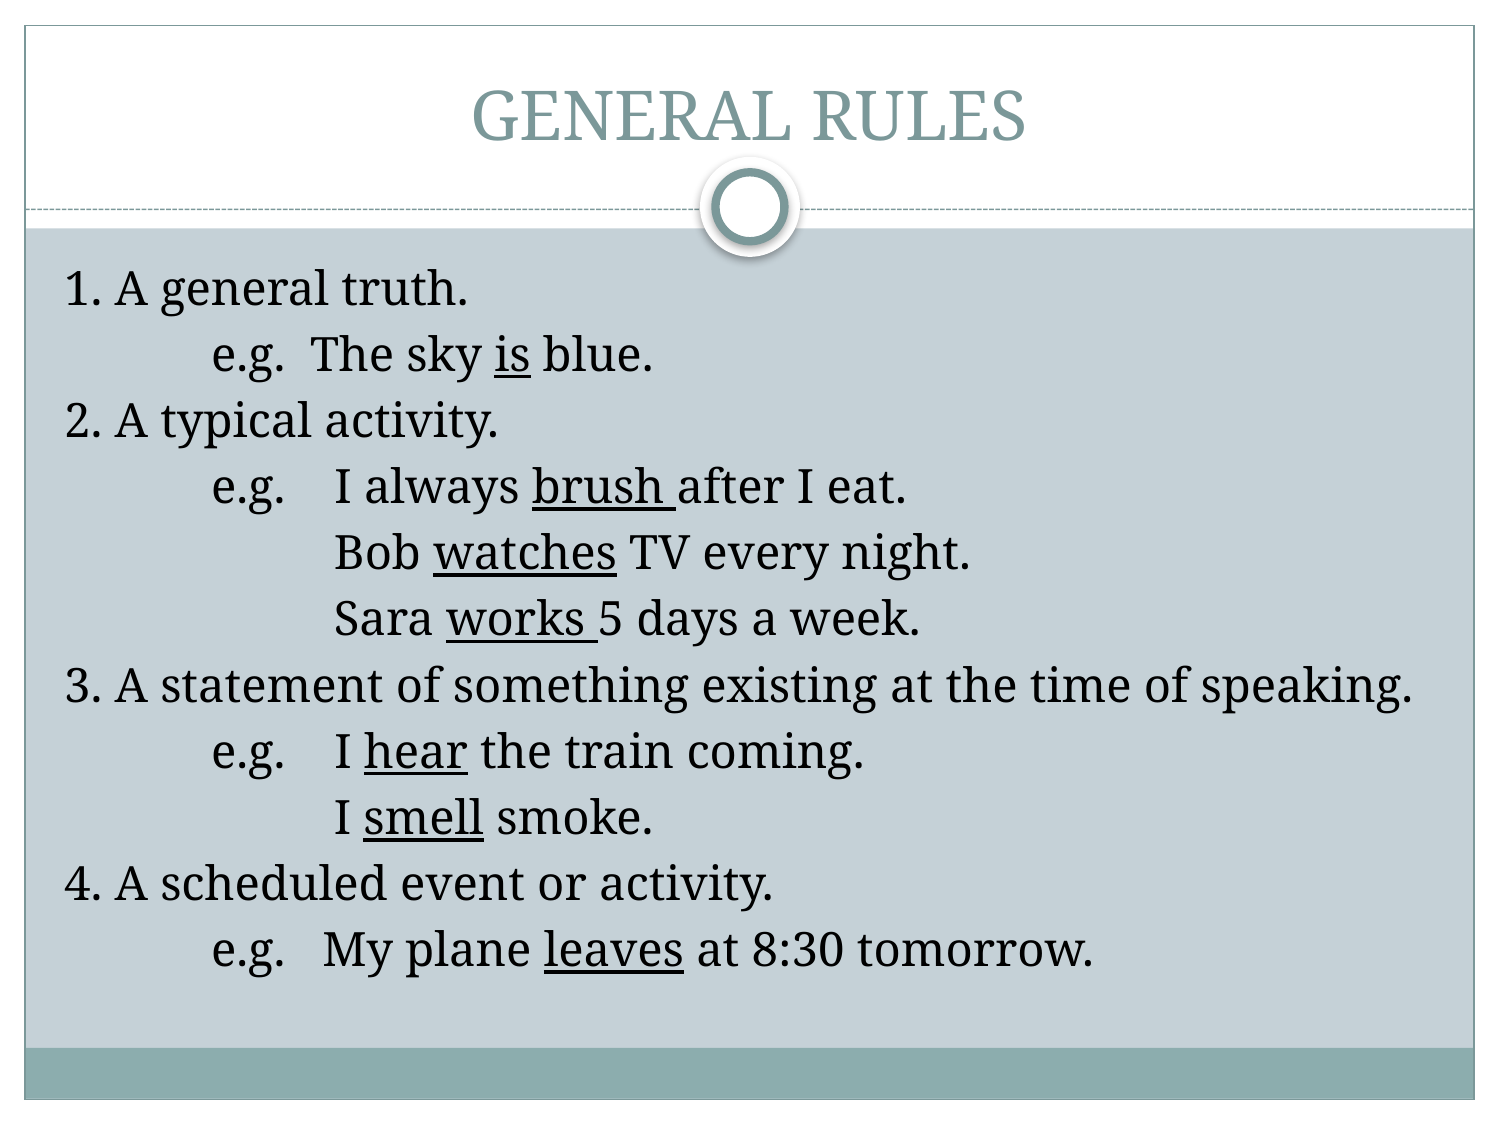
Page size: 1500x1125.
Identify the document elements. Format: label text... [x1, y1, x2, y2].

list 1. A general truth. e.g. The sky is blue. 2. A typical activity. e.g. I always brush after I eat. Bob watches TV every night. Sara works 5 days a week. 3. A statement of something existing at the time of speaking. e.g. I hear the train coming. I smell smoke. 4. A scheduled event or activity. e.g. My plane leaves at 8:30 tomorrow. [49, 250, 1445, 1001]
title GENERAL RULES [49, 37, 1450, 162]
